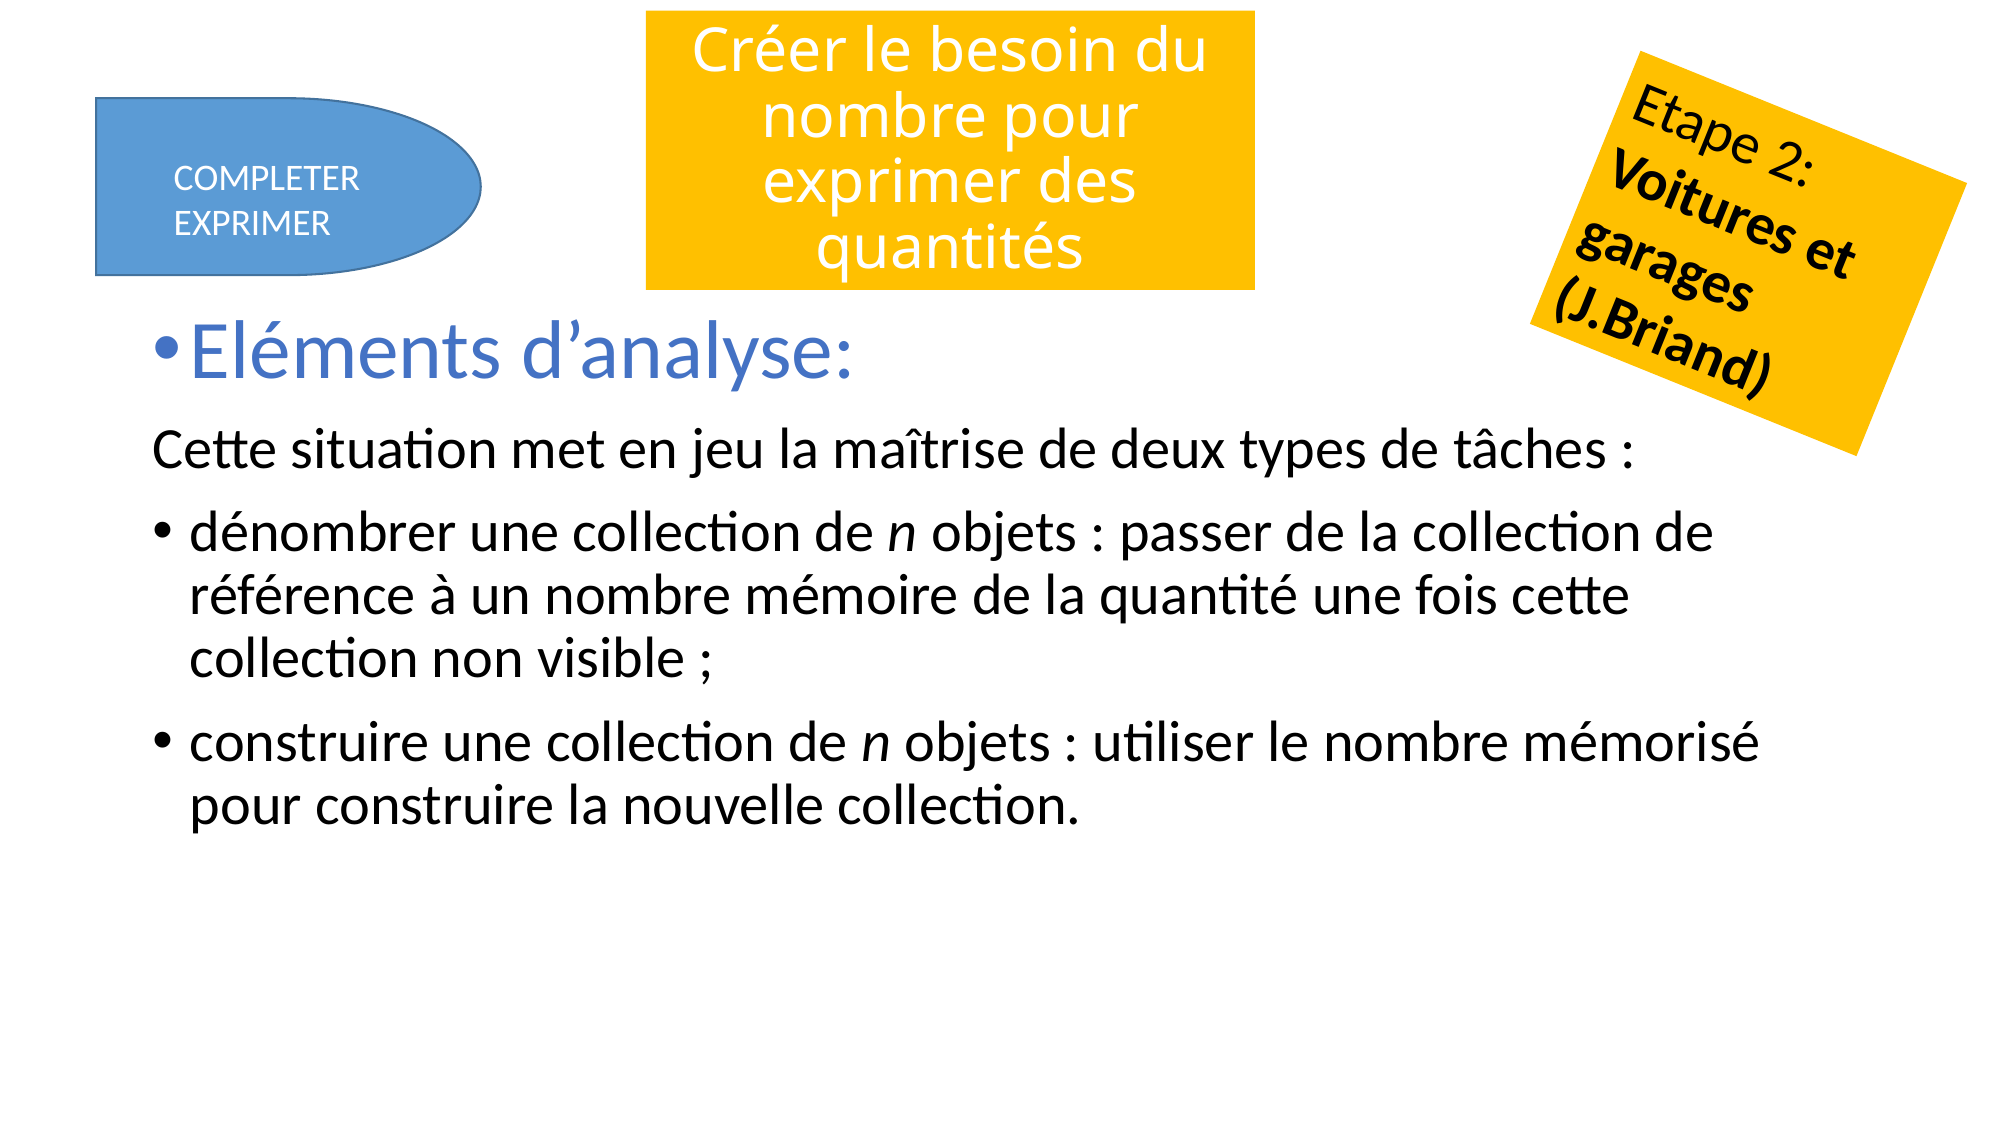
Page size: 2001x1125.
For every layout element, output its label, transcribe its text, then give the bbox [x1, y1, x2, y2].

text_box [95, 97, 482, 277]
list Eléments d’analyse: Cette situation met en jeu la maîtrise de deux types de tâches : dénombrer une collection de n objets : passer de la collection de référence à un nombre mémoire de la quantité une fois cette collection non visible ; construire une collection de n objets : utiliser le nombre mémorisé pour construire la nouvelle collection. [137, 299, 1863, 1014]
text_box Etape 2: Voitures et garages (J.Briand) [1529, 50, 1968, 457]
text_box COMPLETER EXPRIMER [159, 145, 407, 296]
title Créer le besoin du nombre pour exprimer des quantités [645, 10, 1255, 290]
